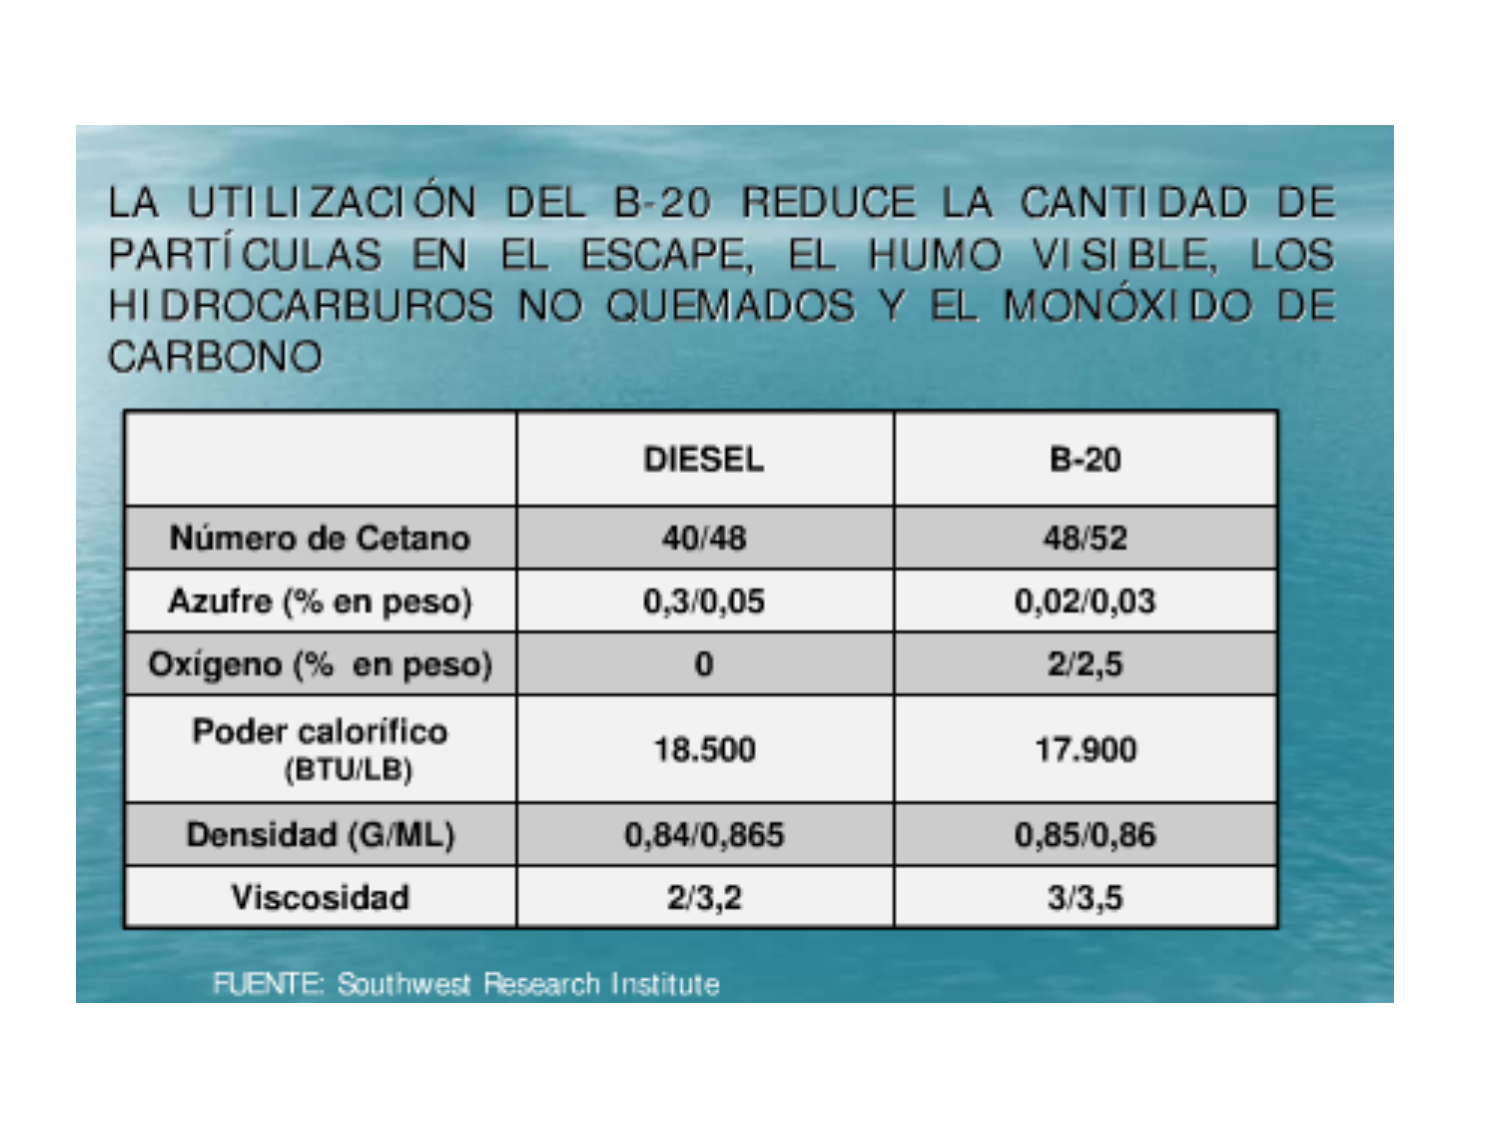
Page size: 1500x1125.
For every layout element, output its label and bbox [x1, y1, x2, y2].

text_box [76, 125, 1394, 1003]
